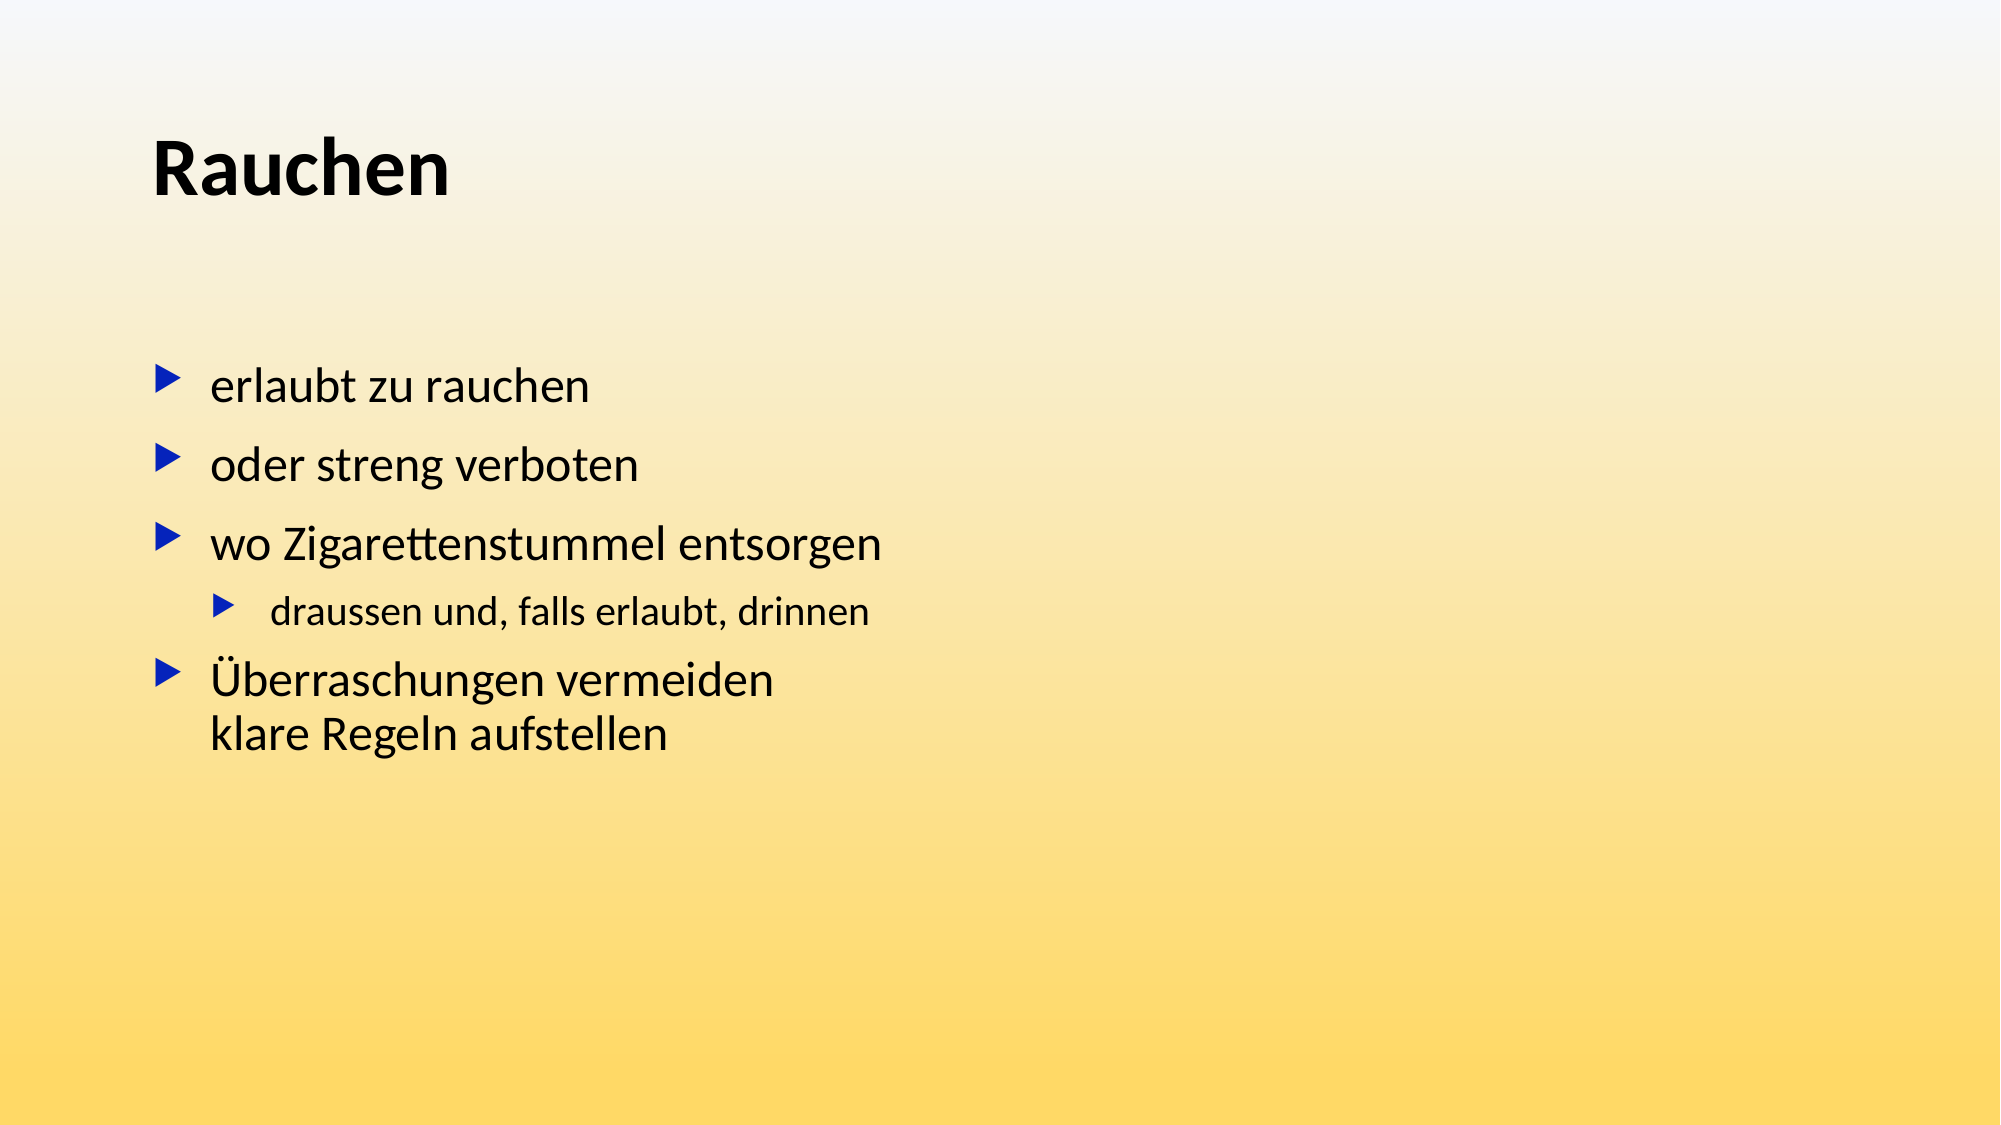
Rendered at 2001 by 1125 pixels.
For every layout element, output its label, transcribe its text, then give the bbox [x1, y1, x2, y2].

title Rauchen [137, 59, 1863, 278]
list erlaubt zu rauchen oder streng verboten wo Zigarettenstummel entsorgen draussen und, falls erlaubt, drinnen Überraschungen vermeiden klare Regeln aufstellen [137, 351, 1863, 1066]
